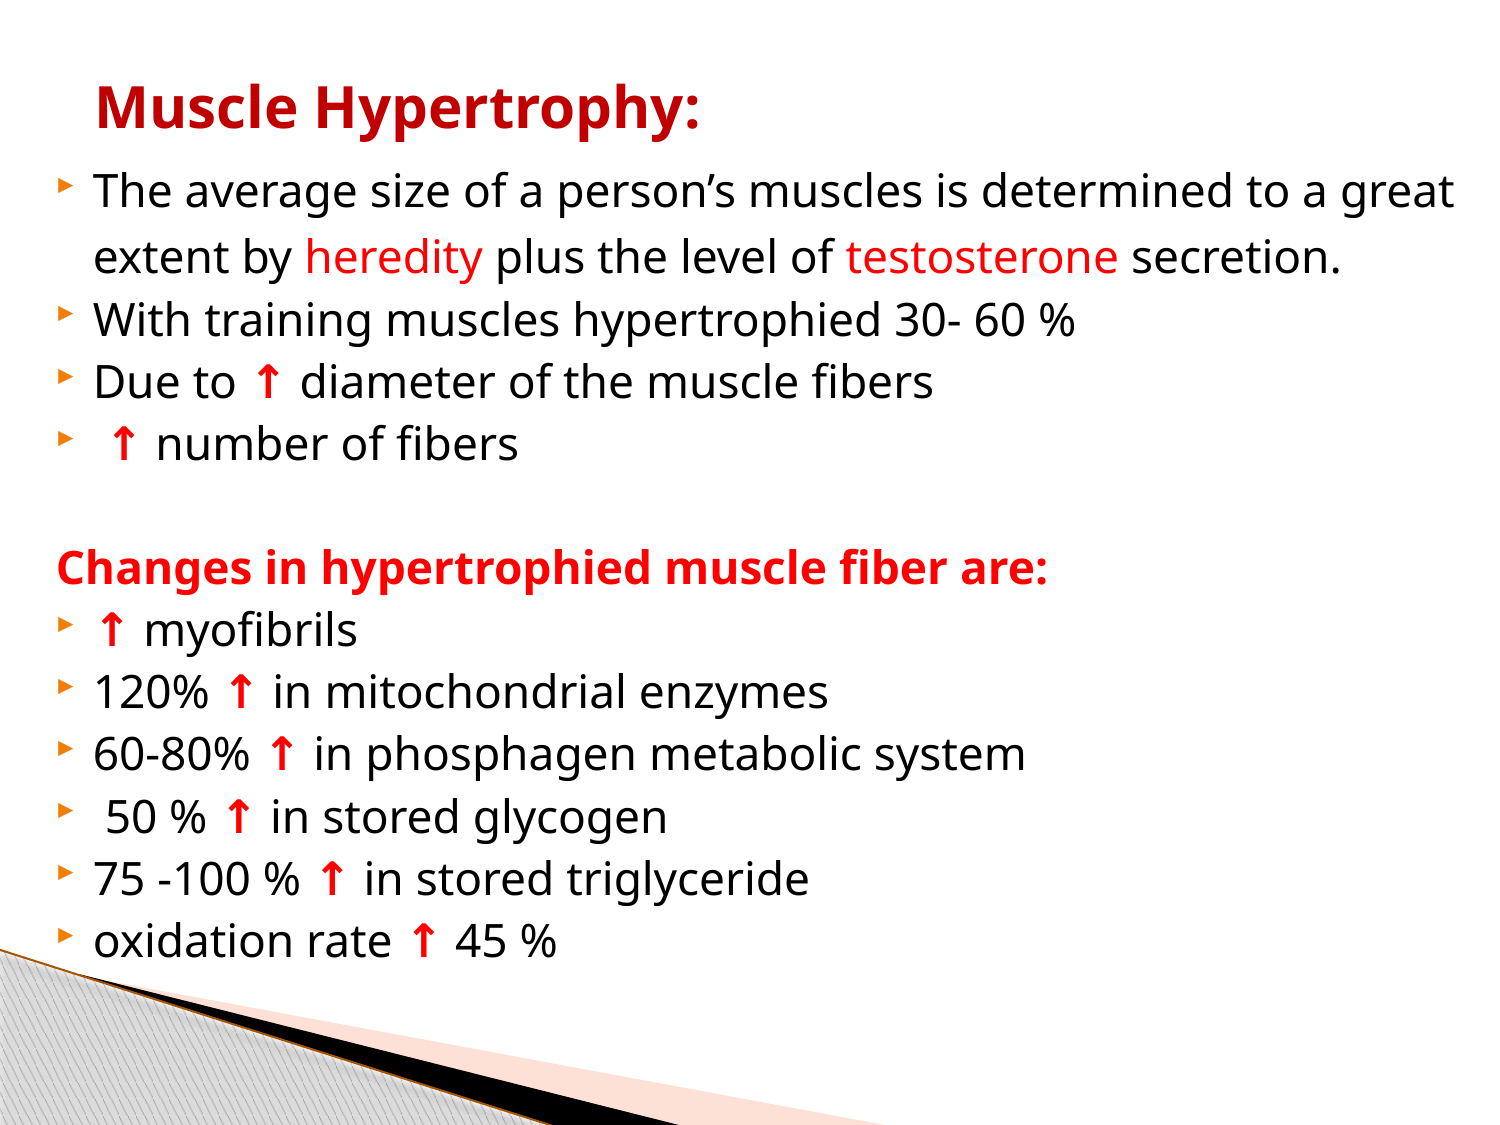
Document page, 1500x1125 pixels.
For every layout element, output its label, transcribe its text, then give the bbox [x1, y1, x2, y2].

list The average size of a person’s muscles is determined to a great extent by heredity plus the level of testosterone secretion. With training muscles hypertrophied 30- 60 % Due to ↑ diameter of the muscle fibers ↑ number of fibers Changes in hypertrophied muscle fiber are: ↑ myofibrils 120% ↑ in mitochondrial enzymes 60-80% ↑ in phosphagen metabolic system 50 % ↑ in stored glycogen 75 -100 % ↑ in stored triglyceride oxidation rate ↑ 45 % [24, 142, 1488, 988]
text_box Muscle Hypertrophy: [79, 62, 716, 148]
